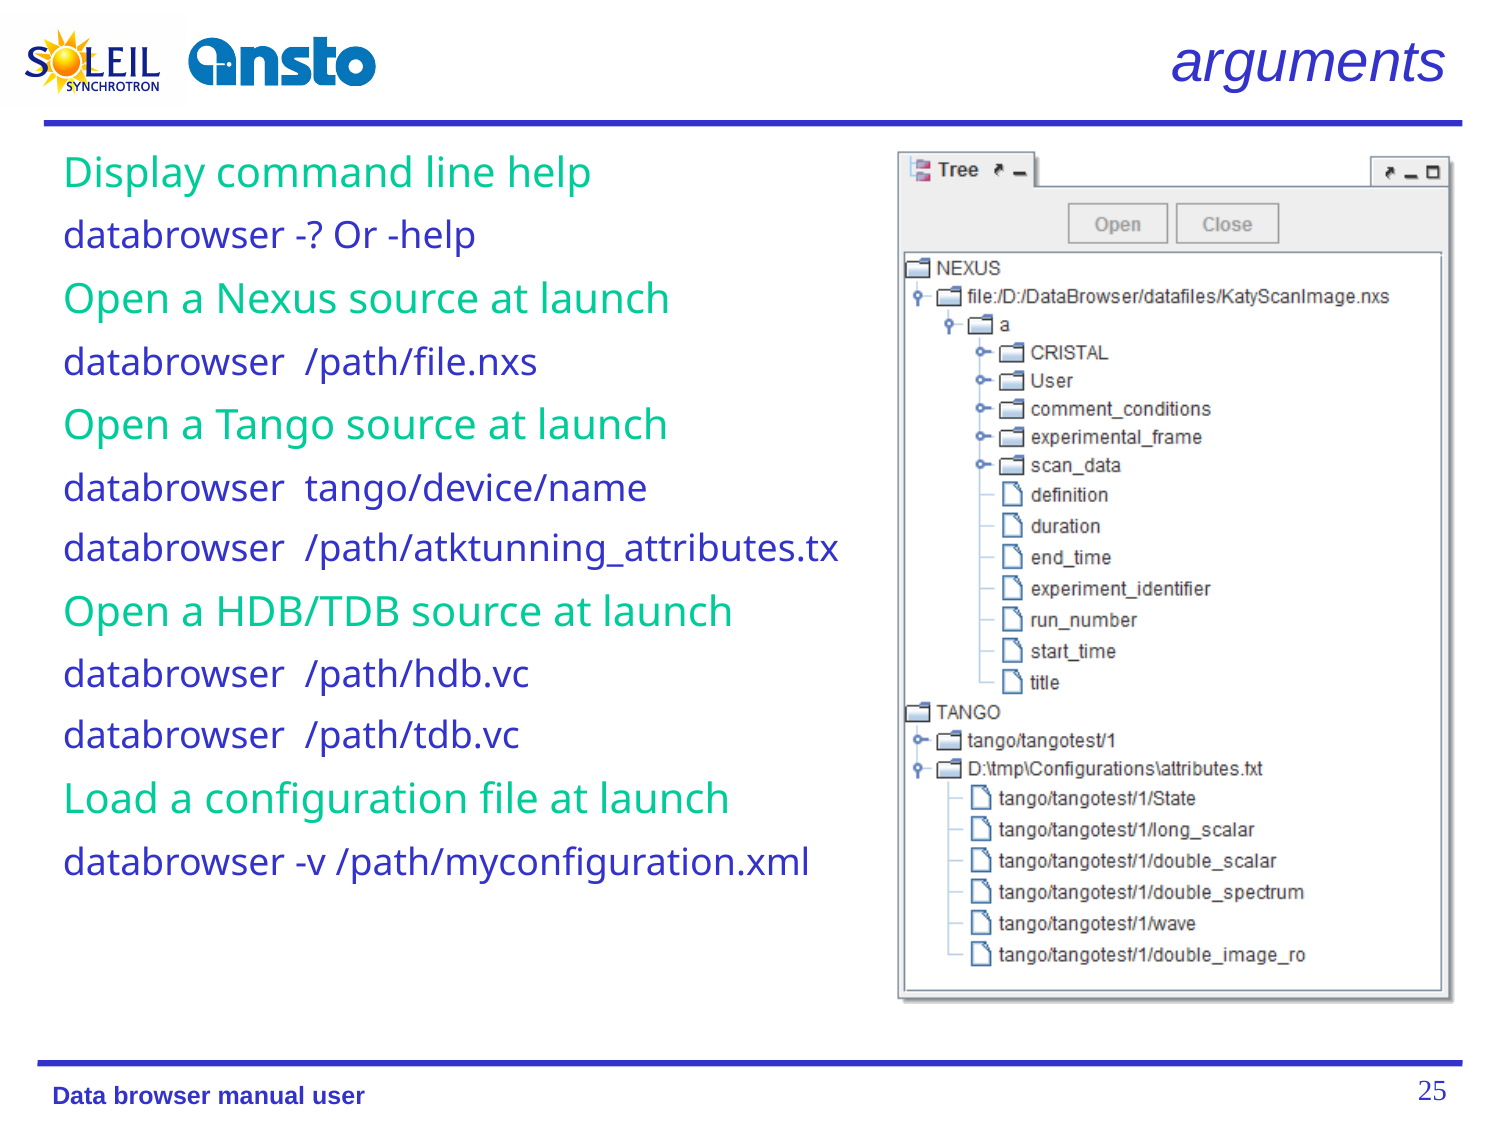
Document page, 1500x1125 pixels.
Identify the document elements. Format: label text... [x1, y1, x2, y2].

slide_number 25 [1119, 1063, 1463, 1118]
picture [186, 36, 237, 86]
list Display command line help databrowser -? Or -help Open a Nexus source at launch databrowser /path/file.nxs Open a Tango source at launch databrowser tango/device/name databrowser /path/atktunning_attributes.tx Open a HDB/TDB source at launch databrowser /path/hdb.vc databrowser /path/tdb.vc Load a configuration file at launch databrowser -v /path/myconfiguration.xml [47, 147, 1446, 1027]
title arguments [237, 10, 1463, 106]
picture [893, 147, 1458, 1005]
